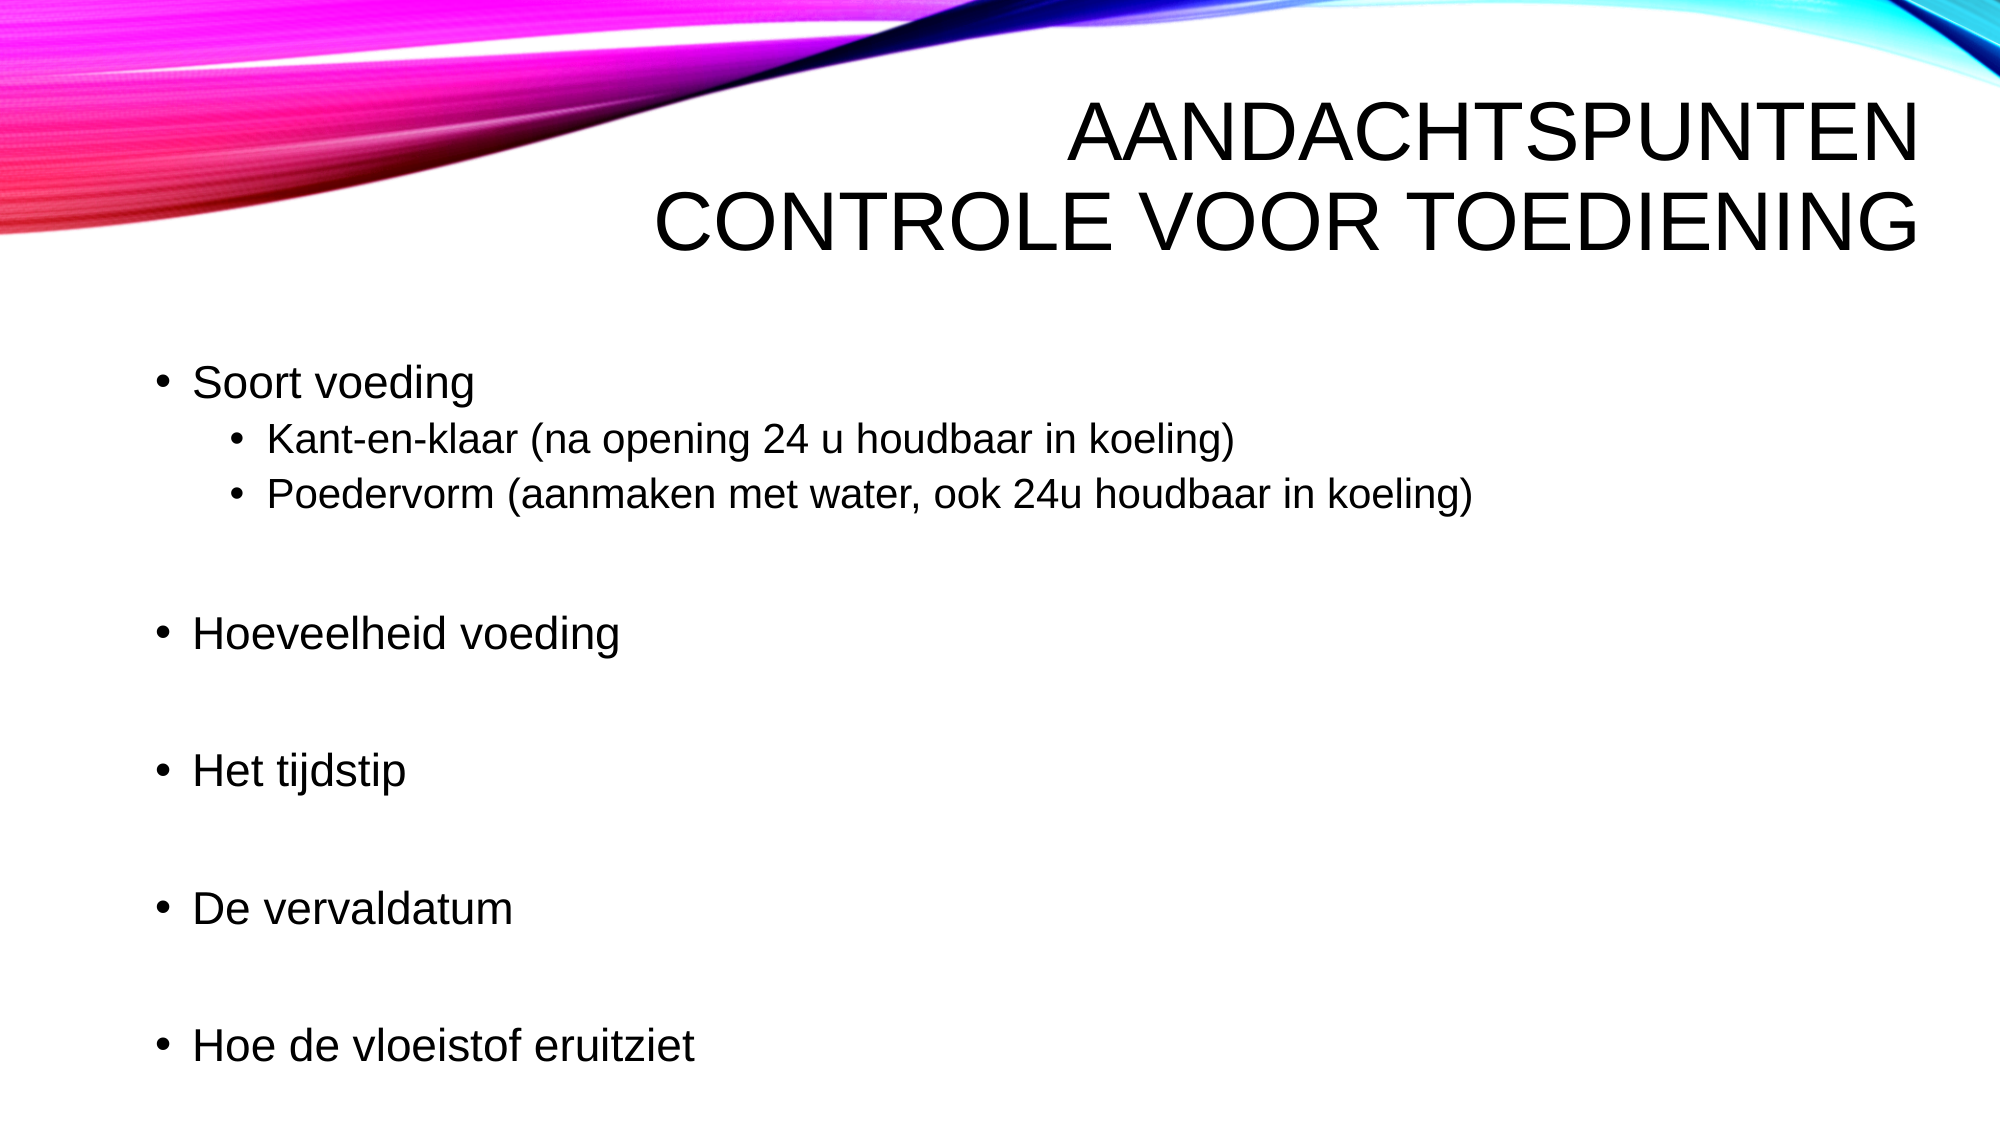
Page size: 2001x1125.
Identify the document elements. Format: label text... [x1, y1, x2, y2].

picture [0, 0, 2000, 237]
list Soort voeding Kant-en-klaar (na opening 24 u houdbaar in koeling) Poedervorm (aanmaken met water, ook 24u houdbaar in koeling) Hoeveelheid voeding Het tijdstip De vervaldatum Hoe de vloeistof eruitziet [139, 351, 1490, 1089]
picture [1890, 0, 2000, 75]
title Aandachtspunten controle voor toediening [591, 84, 1937, 273]
picture [1910, 0, 2000, 45]
